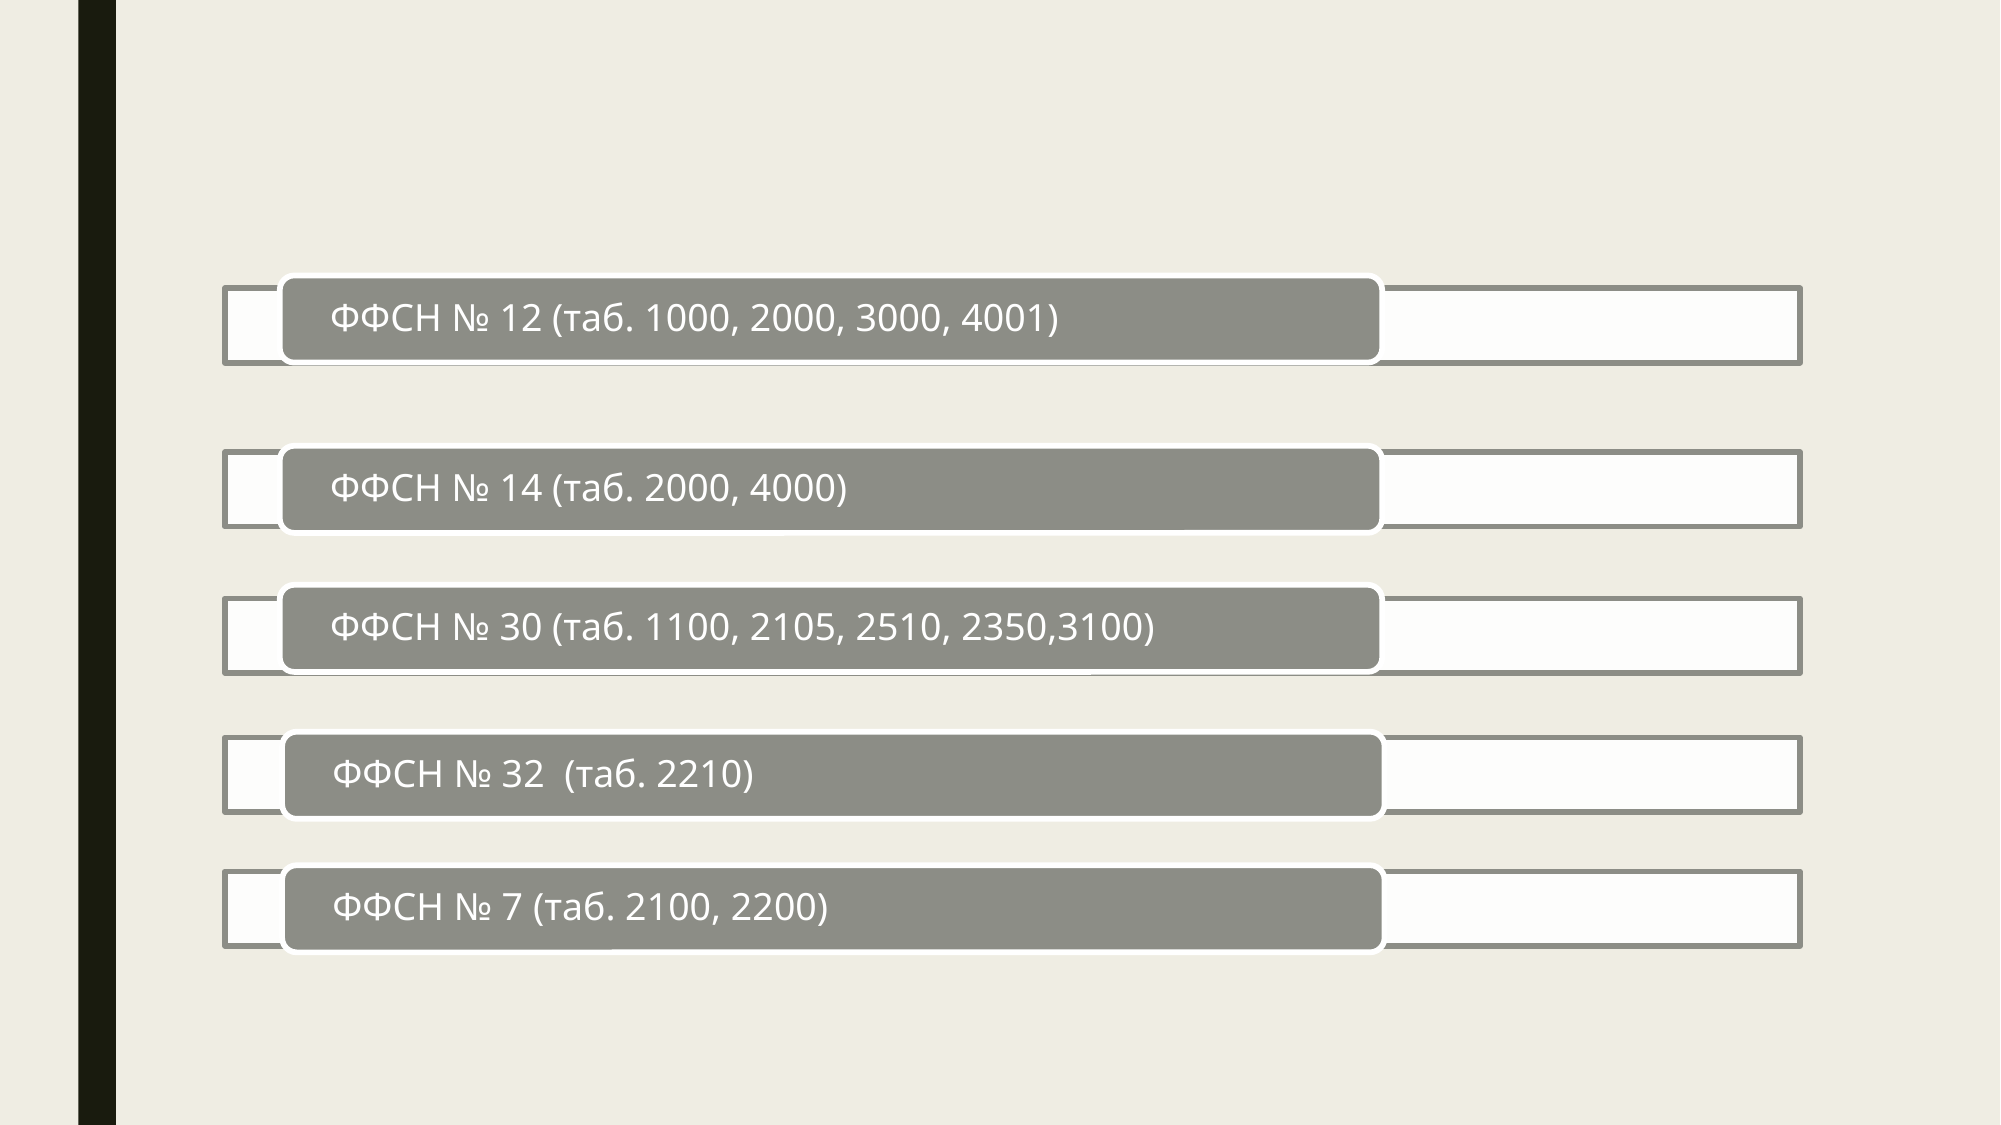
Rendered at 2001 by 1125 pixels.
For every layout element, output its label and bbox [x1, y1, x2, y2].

list [224, 275, 1800, 963]
